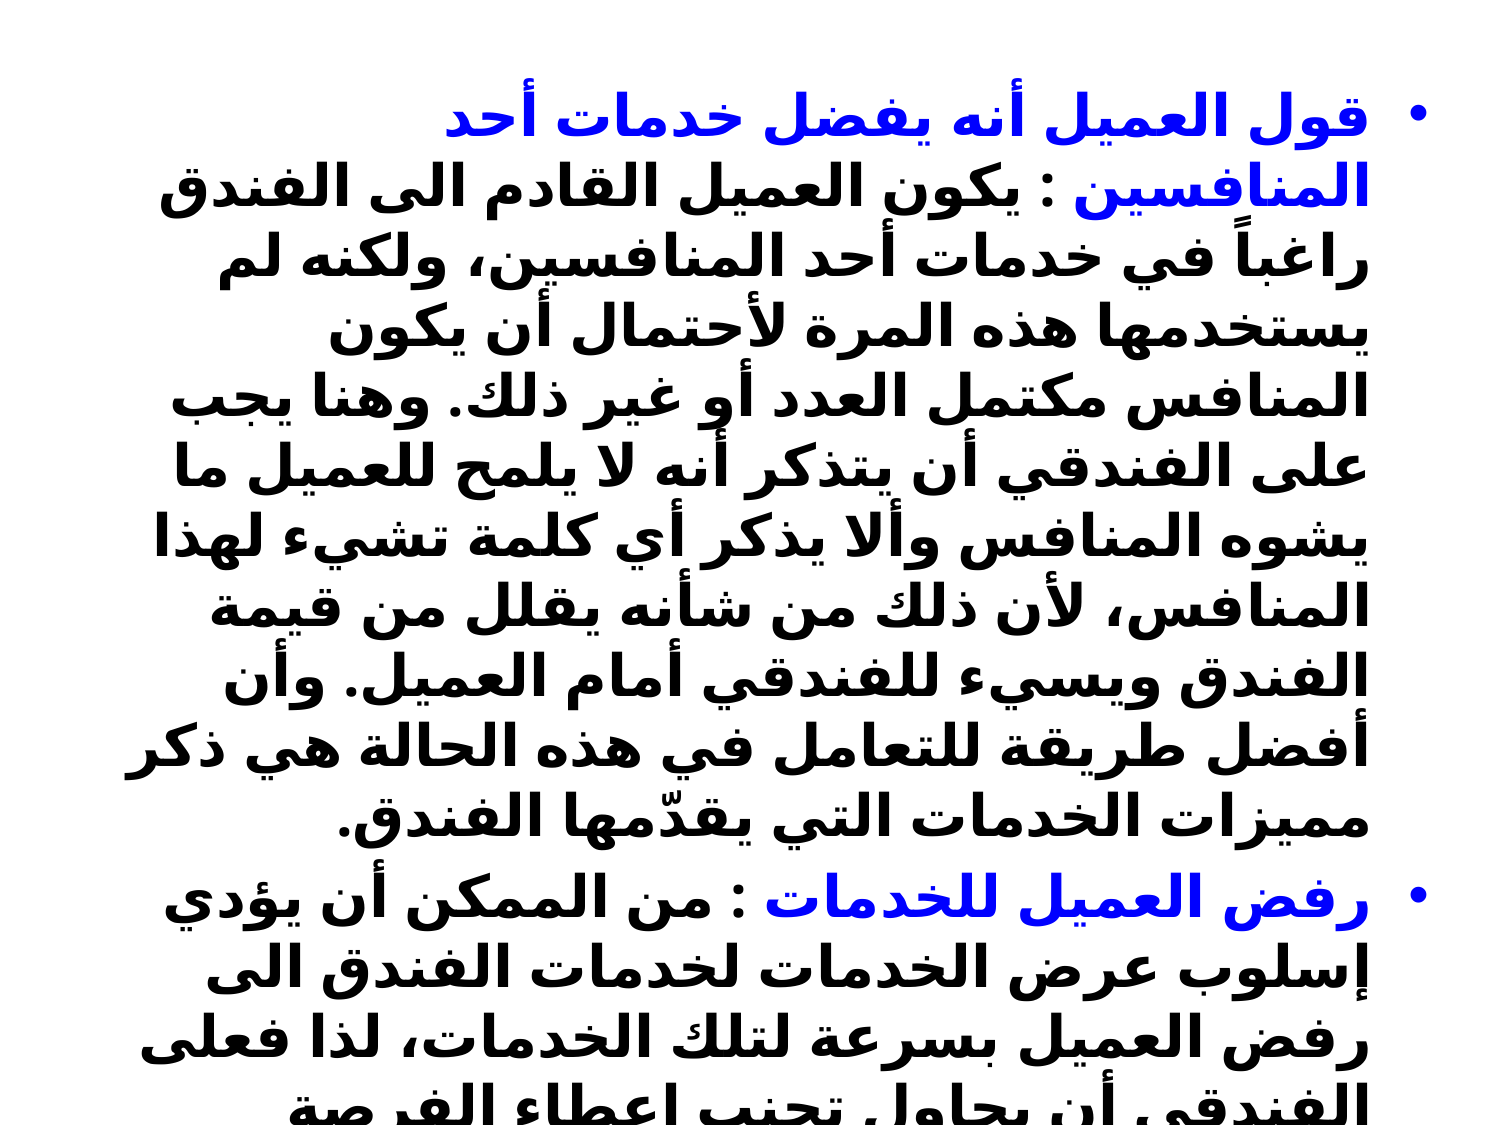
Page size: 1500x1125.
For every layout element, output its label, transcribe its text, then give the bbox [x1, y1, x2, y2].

list قول العميل أنه يفضل خدمات أحد المنافسين : يكون العميل القادم الى الفندق راغباً في خدمات أحد المنافسين، ولكنه لم يستخدمها هذه المرة لأحتمال أن يكون المنافس مكتمل العدد أو غير ذلك. وهنا يجب على الفندقي أن يتذكر أنه لا يلمح للعميل ما يشوه المنافس وألا يذكر أي كلمة تشيء لهذا المنافس، لأن ذلك من شأنه يقلل من قيمة الفندق ويسيء للفندقي أمام العميل. وأن أفضل طريقة للتعامل في هذه الحالة هي ذكر مميزات الخدمات التي يقدّمها الفندق. رفض العميل للخدمات : من الممكن أن يؤدي إسلوب عرض الخدمات لخدمات الفندق الى رفض العميل بسرعة لتلك الخدمات، لذا فعلى الفندقي أن يحاول تجنب إعطاء الفرصة للعميل أن يرفض الخدمات في المرخلة الأولى لأن العميل إذا رفضها فإنه غالباً سيتمسك بالإلتزام هذا الرفض ، وعلى الفندقي الناجح إذا وصلت الأمور الى تلك المرحلة أن يحترم رفض العميل بلباقة وبتسامة، وأن يشكره على وقته لترك بذلك الباب مفتوحاً أمام فرصة أخرى. [93, 70, 1444, 1090]
